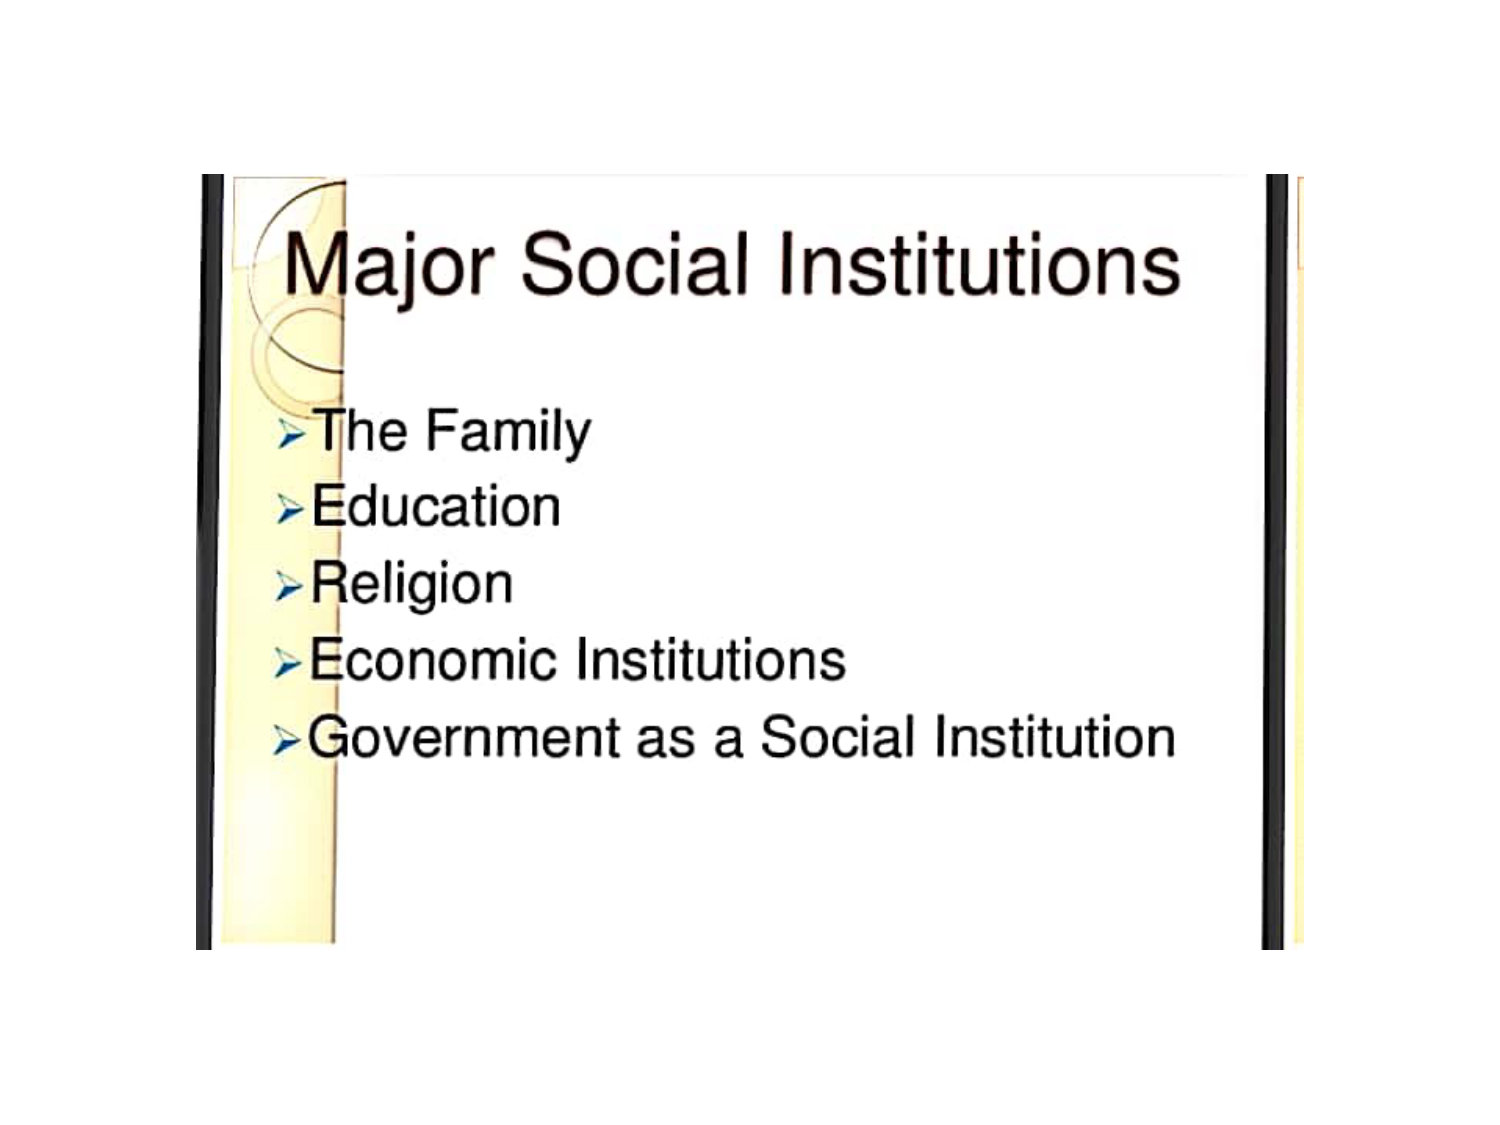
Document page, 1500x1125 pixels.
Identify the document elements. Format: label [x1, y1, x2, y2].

picture [196, 174, 1304, 951]
